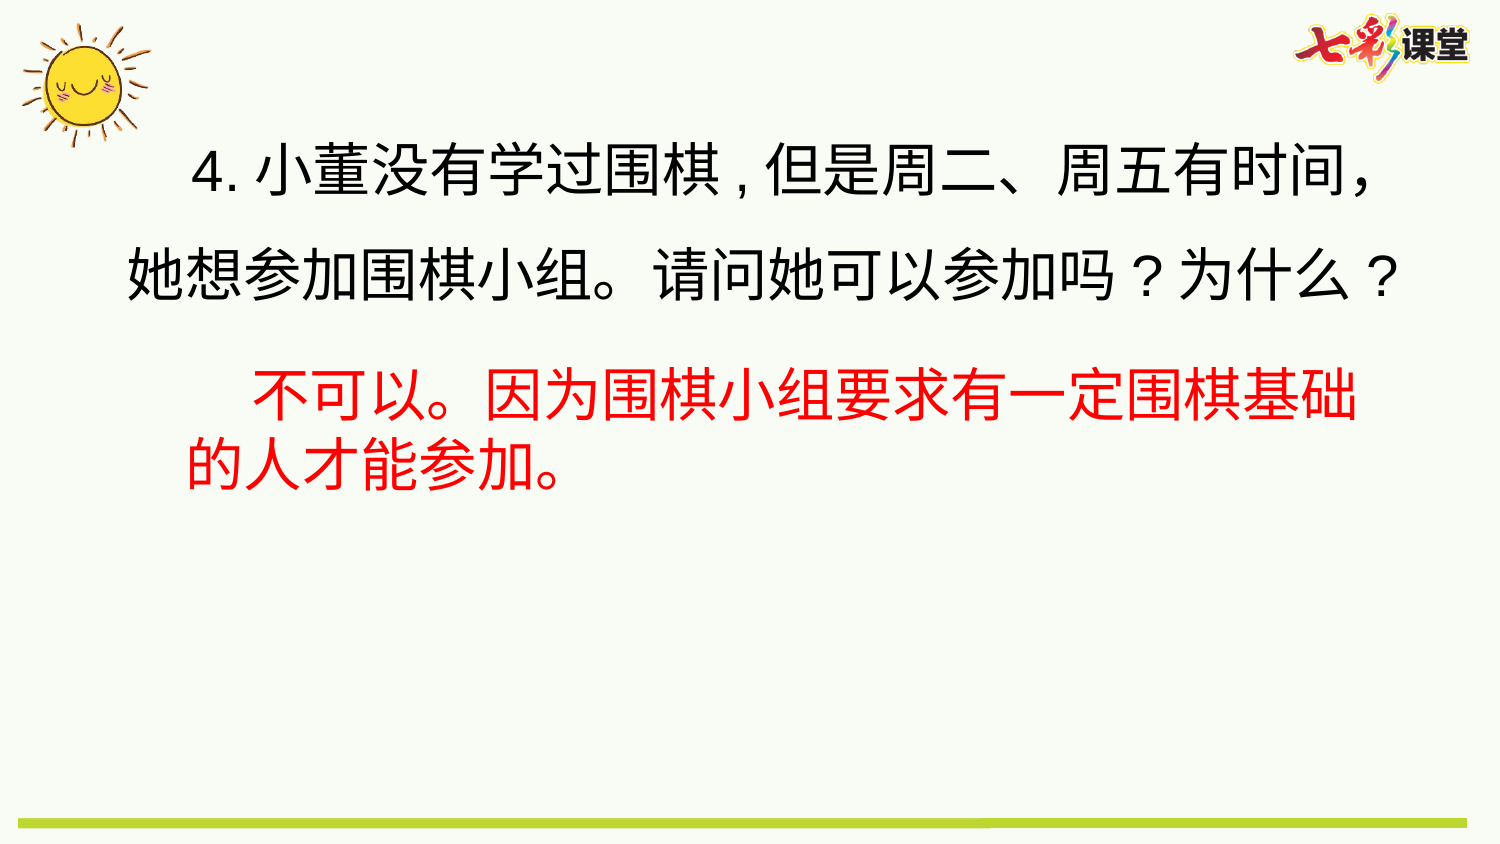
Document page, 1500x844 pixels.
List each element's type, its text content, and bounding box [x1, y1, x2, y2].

text_box 4.小董没有学过围棋,但是周二、周五有时间，她想参加围棋小组。请问她可以参加吗?为什么? [112, 91, 1435, 316]
picture [0, 0, 173, 172]
text_box 不可以。因为围棋小组要求有一定围棋基础的人才能参加。 [171, 350, 1412, 506]
picture [1291, 9, 1472, 87]
picture [18, 771, 1467, 844]
